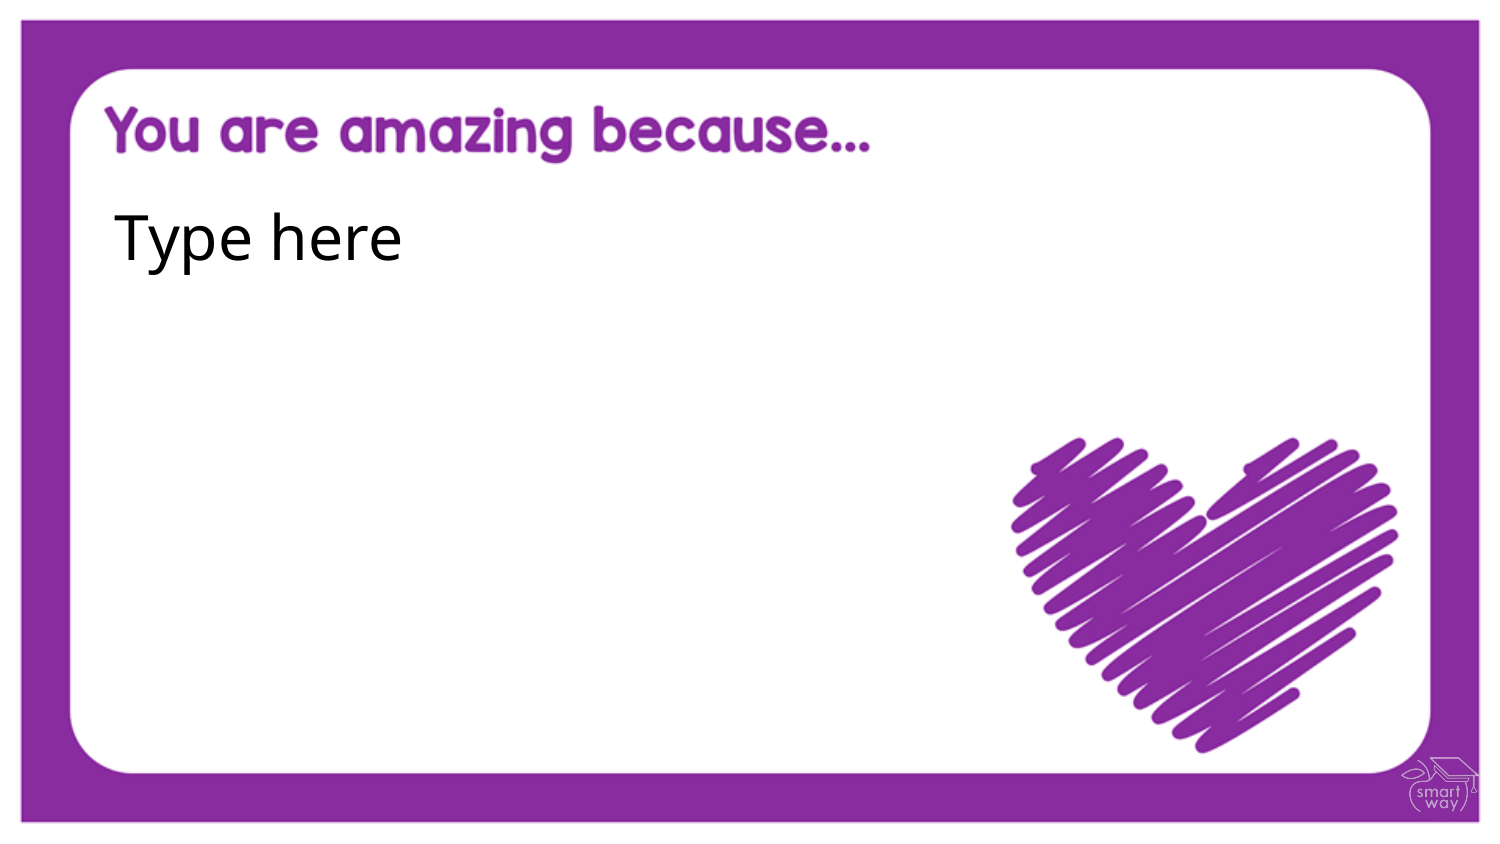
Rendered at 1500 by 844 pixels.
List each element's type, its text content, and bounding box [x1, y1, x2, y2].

text_box [1413, 746, 1466, 755]
text_box Type here [99, 183, 720, 289]
picture [0, 0, 1500, 844]
